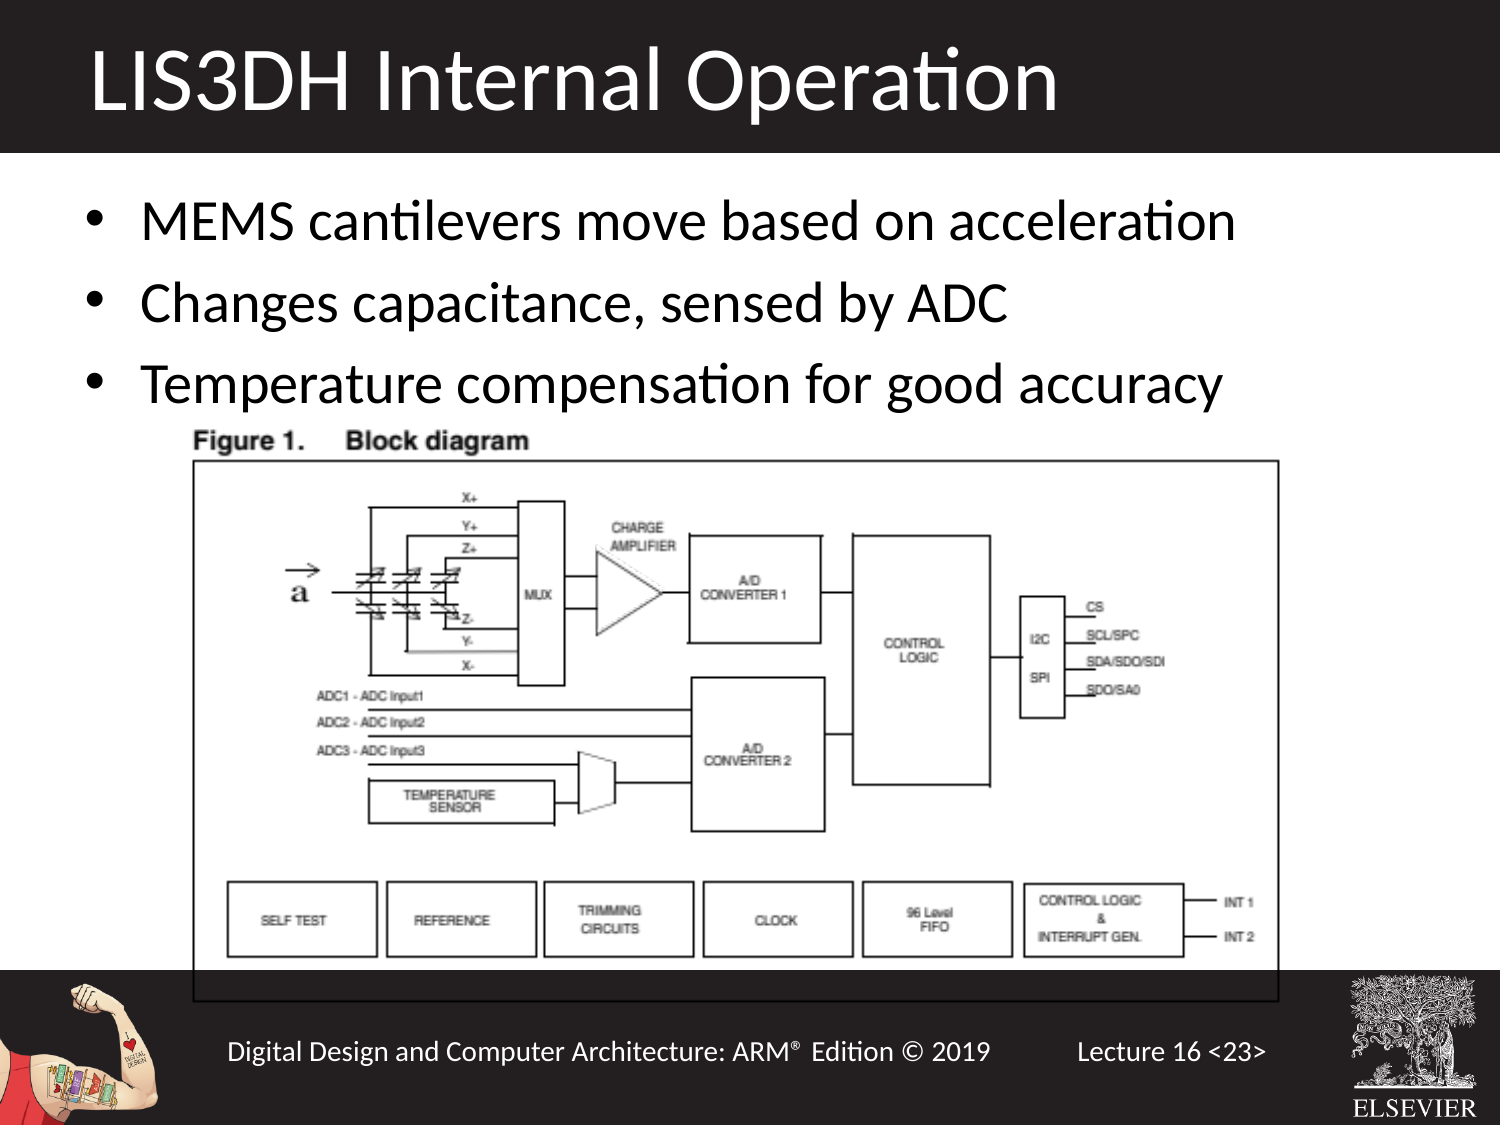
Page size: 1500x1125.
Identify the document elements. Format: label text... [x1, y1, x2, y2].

picture [0, 979, 163, 1125]
picture [187, 424, 1288, 1013]
text_box LIS3DH Internal Operation [75, 11, 1375, 136]
text_box MEMS cantilevers move based on acceleration Changes capacitance, sensed by ADC Temperature compensation for good accuracy [69, 174, 1470, 918]
picture [1350, 974, 1477, 1117]
